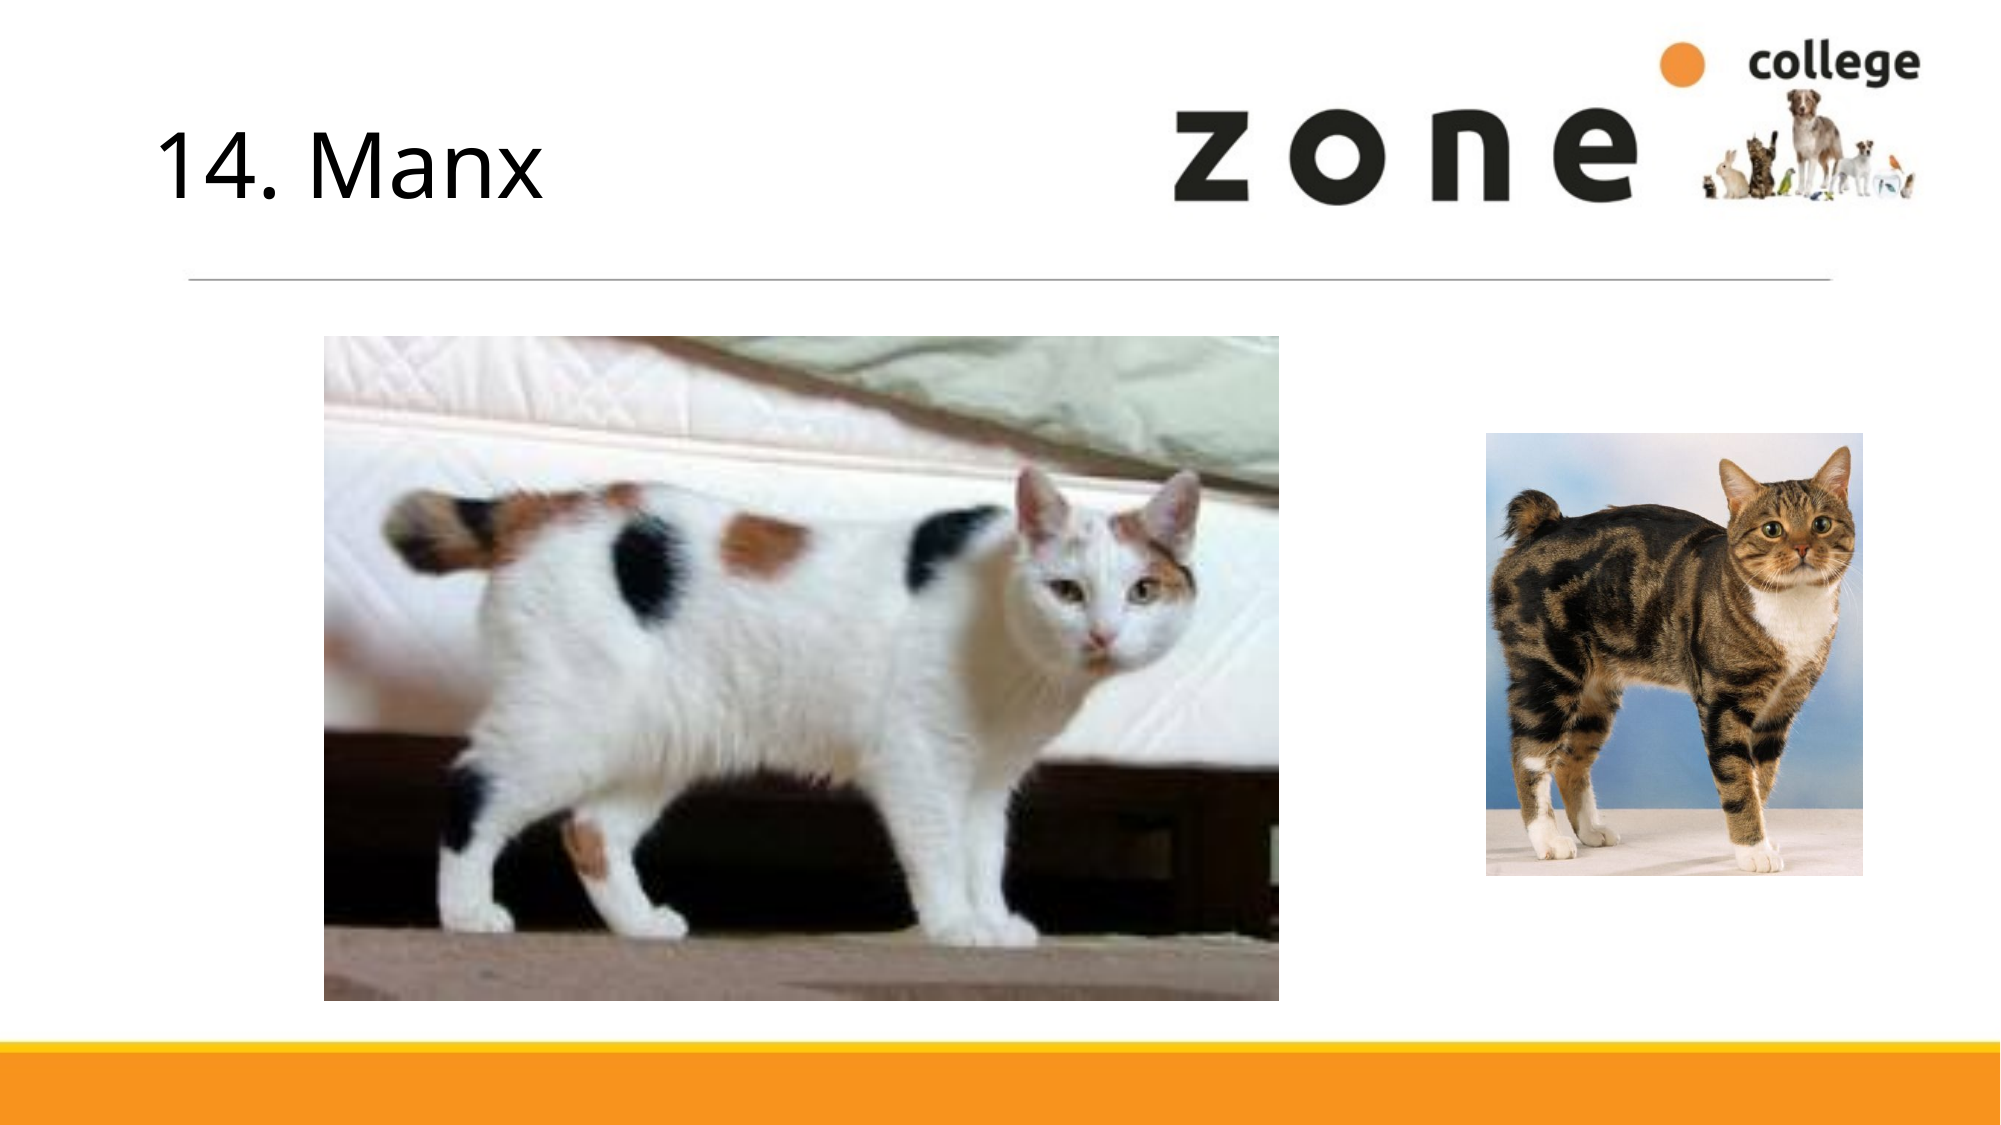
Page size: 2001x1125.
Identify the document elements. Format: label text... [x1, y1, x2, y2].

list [324, 336, 1279, 1001]
picture [0, 0, 2001, 1125]
title 14. Manx [137, 59, 1863, 278]
